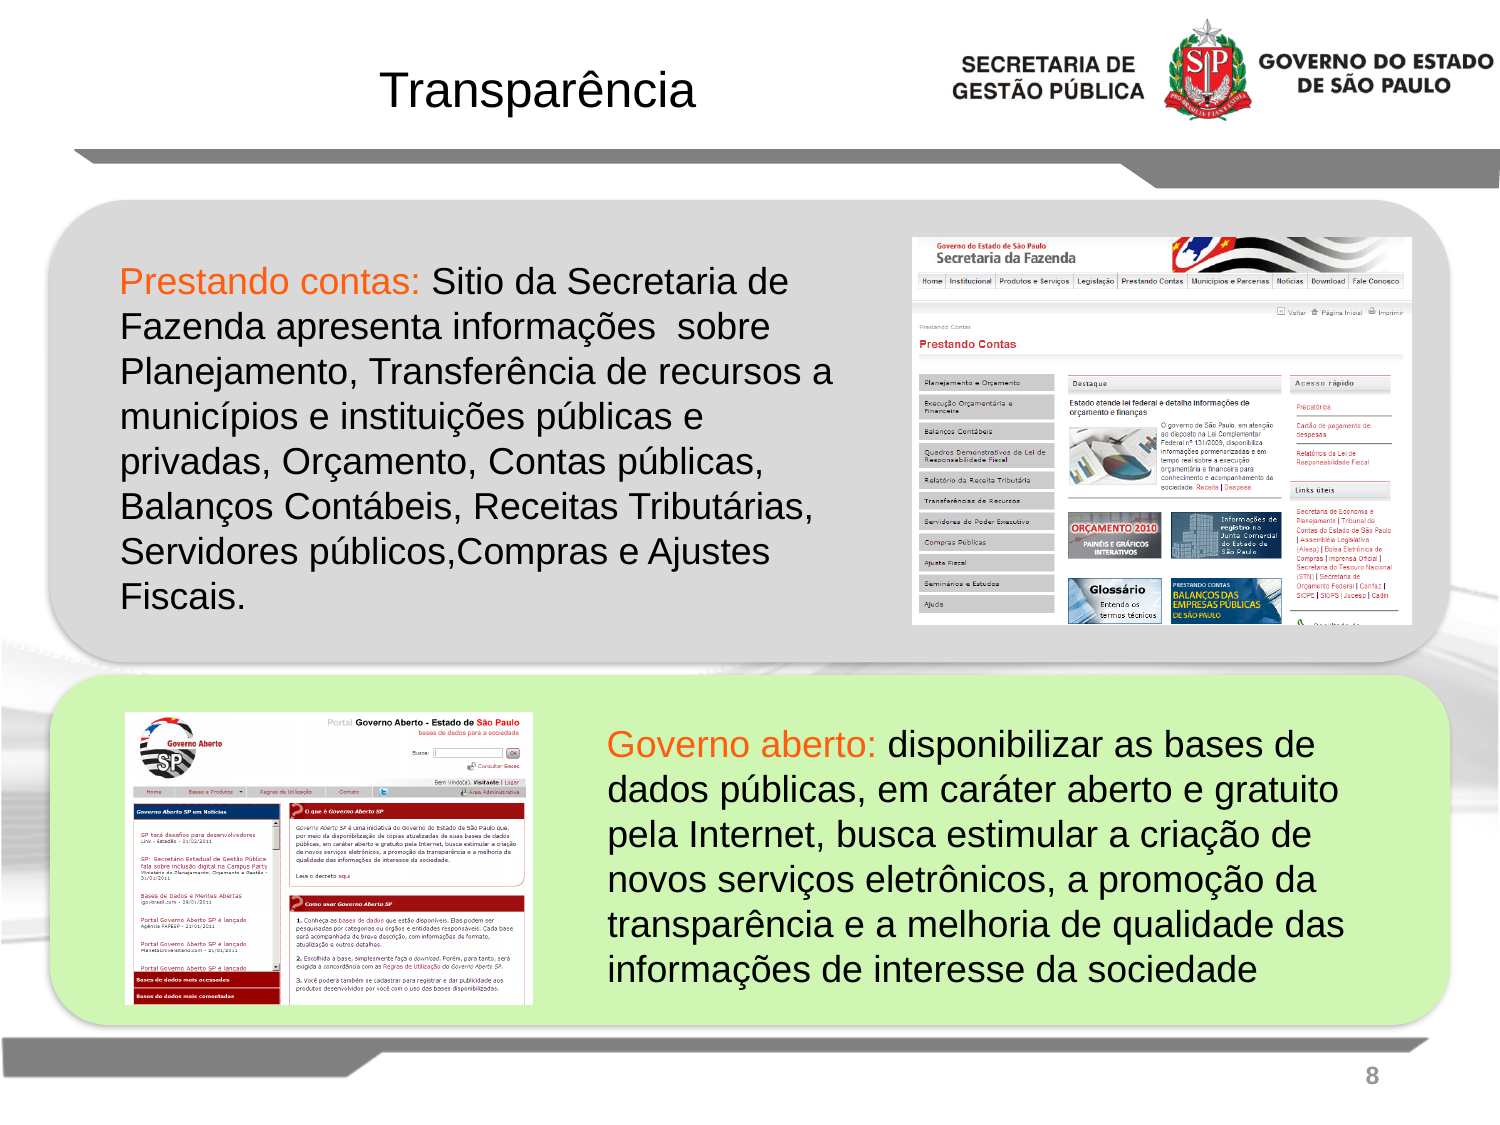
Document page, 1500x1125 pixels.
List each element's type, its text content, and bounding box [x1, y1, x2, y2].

text_box [47, 672, 1453, 1028]
list Prestando contas: Sitio da Secretaria de Fazenda apresenta informações sobre Planejamento, Transferência de recursos a municípios e instituições públicas e privadas, Orçamento, Contas públicas, Balanços Contábeis, Receitas Tributárias, Servidores públicos,Compras e Ajustes Fiscais. [74, 224, 876, 651]
text_box [47, 197, 1453, 665]
picture [887, 10, 1500, 138]
text_box Governo aberto: disponibilizar as bases de dados públicas, em caráter aberto e gratuito pela Internet, busca estimular a criação de novos serviços eletrônicos, a promoção da transparência e a melhoria de qualidade das informações de interesse da sociedade [562, 712, 1413, 1025]
title Transparência [74, 37, 1001, 138]
picture [124, 712, 533, 1005]
picture [0, 1037, 1433, 1091]
picture [912, 237, 1412, 626]
picture [0, 462, 1500, 1027]
